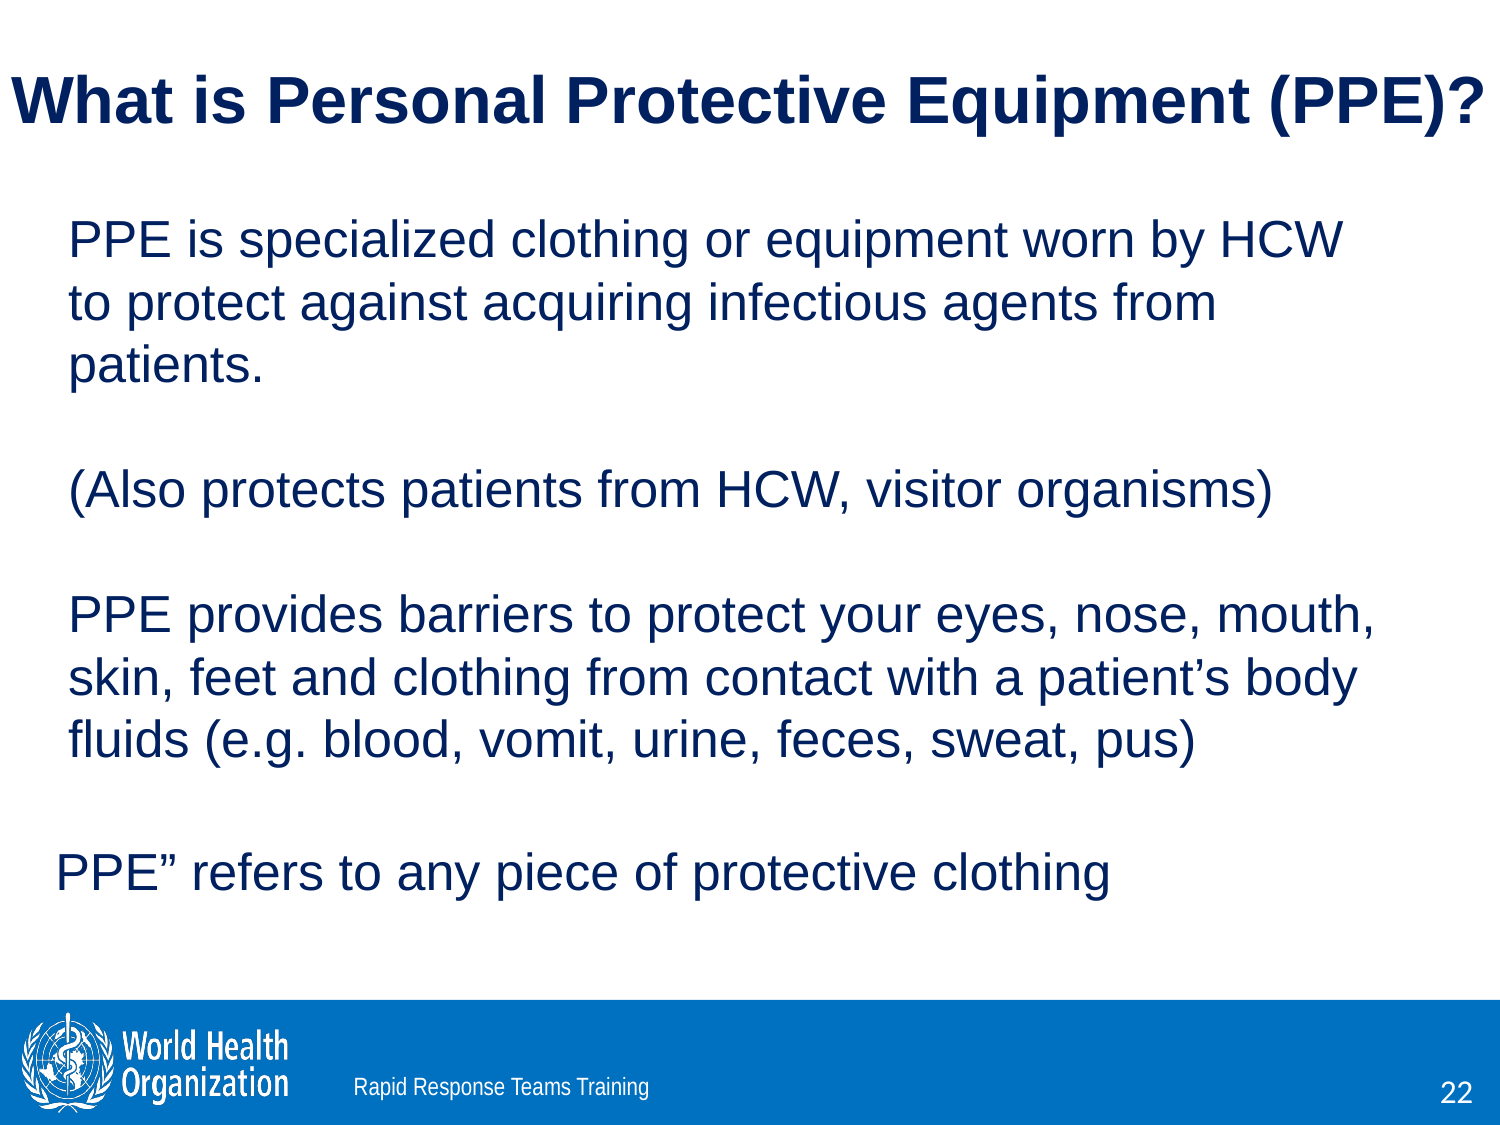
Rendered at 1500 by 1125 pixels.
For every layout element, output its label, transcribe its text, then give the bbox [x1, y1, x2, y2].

title PPE is specialized clothing or equipment worn by HCW to protect against acquiring infectious agents from patients. (Also protects patients from HCW, visitor organisms) PPE provides barriers to protect your eyes, nose, mouth, skin, feet and clothing from contact with a patient’s body fluids (e.g. blood, vomit, urine, feces, sweat, pus) [53, 361, 1404, 550]
picture [21, 1012, 288, 1113]
text_box What is Personal Protective Equipment (PPE)? [0, 56, 1500, 137]
text_box PPE” refers to any piece of protective clothing [55, 838, 1406, 901]
